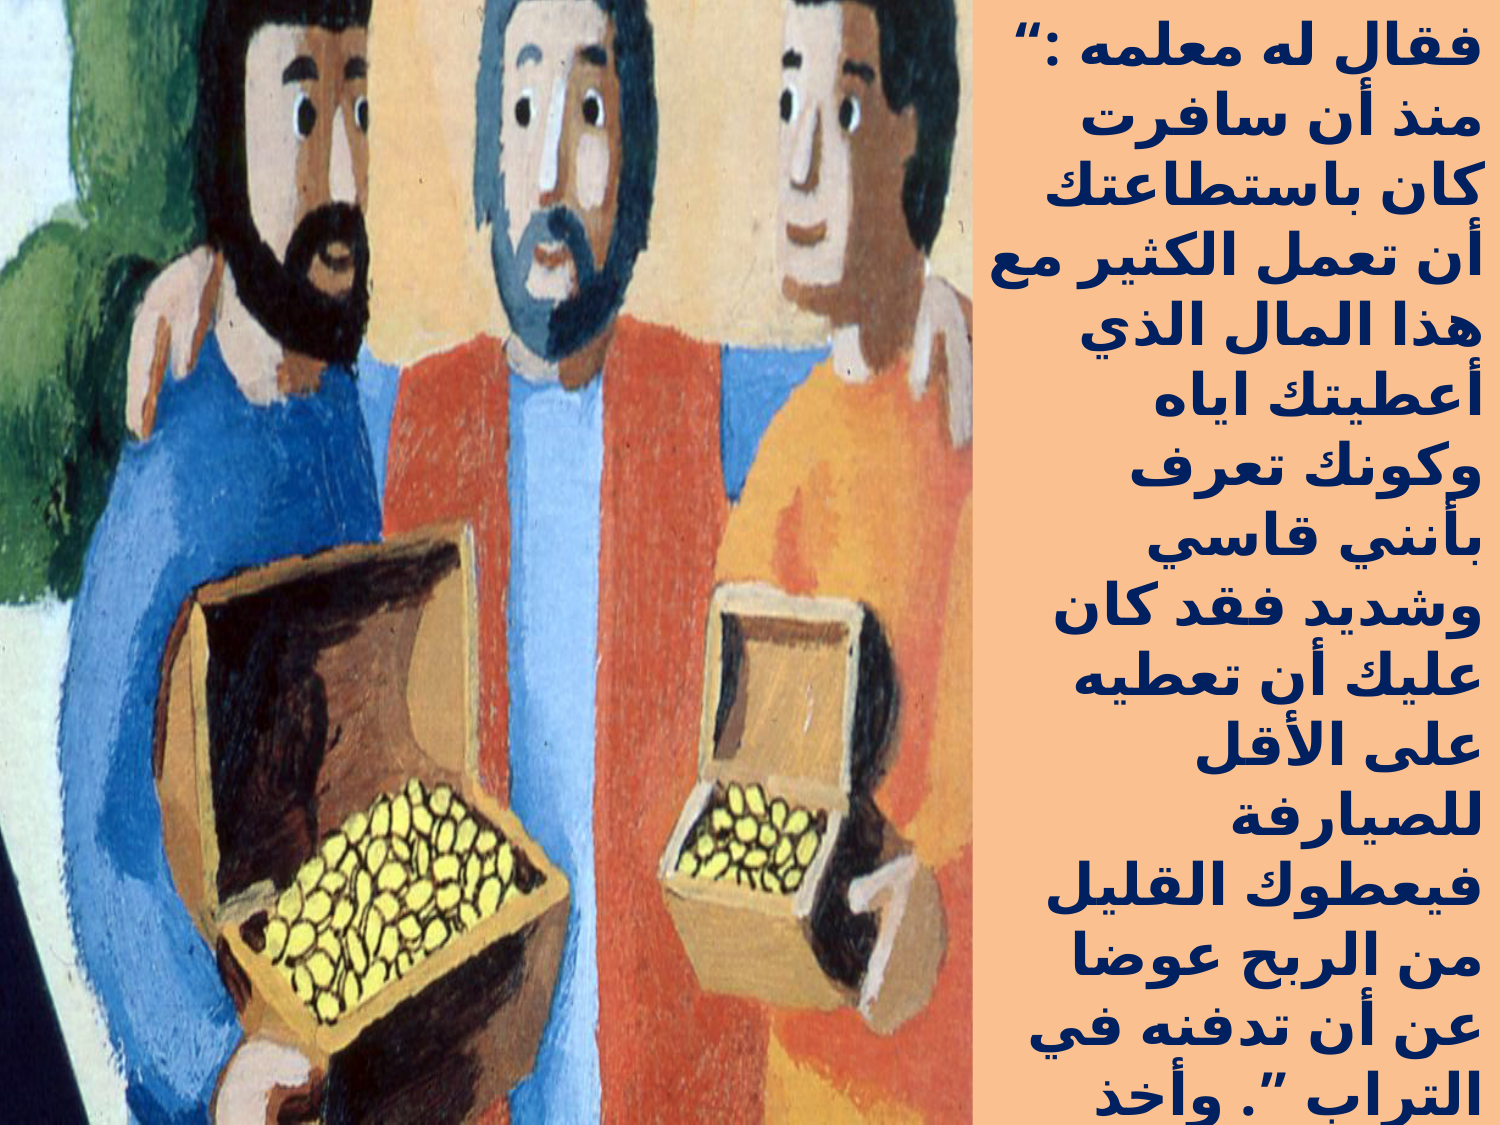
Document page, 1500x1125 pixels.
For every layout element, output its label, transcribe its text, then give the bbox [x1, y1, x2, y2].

picture [0, 0, 973, 1125]
text_box فقال له معلمه :“ منذ أن سافرت كان باستطاعتك أن تعمل الكثير مع هذا المال الذي أعطيتك اياه وكونك تعرف بأنني قاسي وشديد فقد كان عليك أن تعطيه على الأقل للصيارفة فيعطوك القليل من الربح عوضا عن أن تدفنه في التراب ”. وأخذ المال منه وأعطاه للخادم الأول وطرده من المنزل ” أن من يعرف كيف يستقبل فأنه يستقبل الكثير أما من يخاف ولا يعمل شيء فأنه يفقد ما يملكه ” [974, 0, 1500, 1125]
